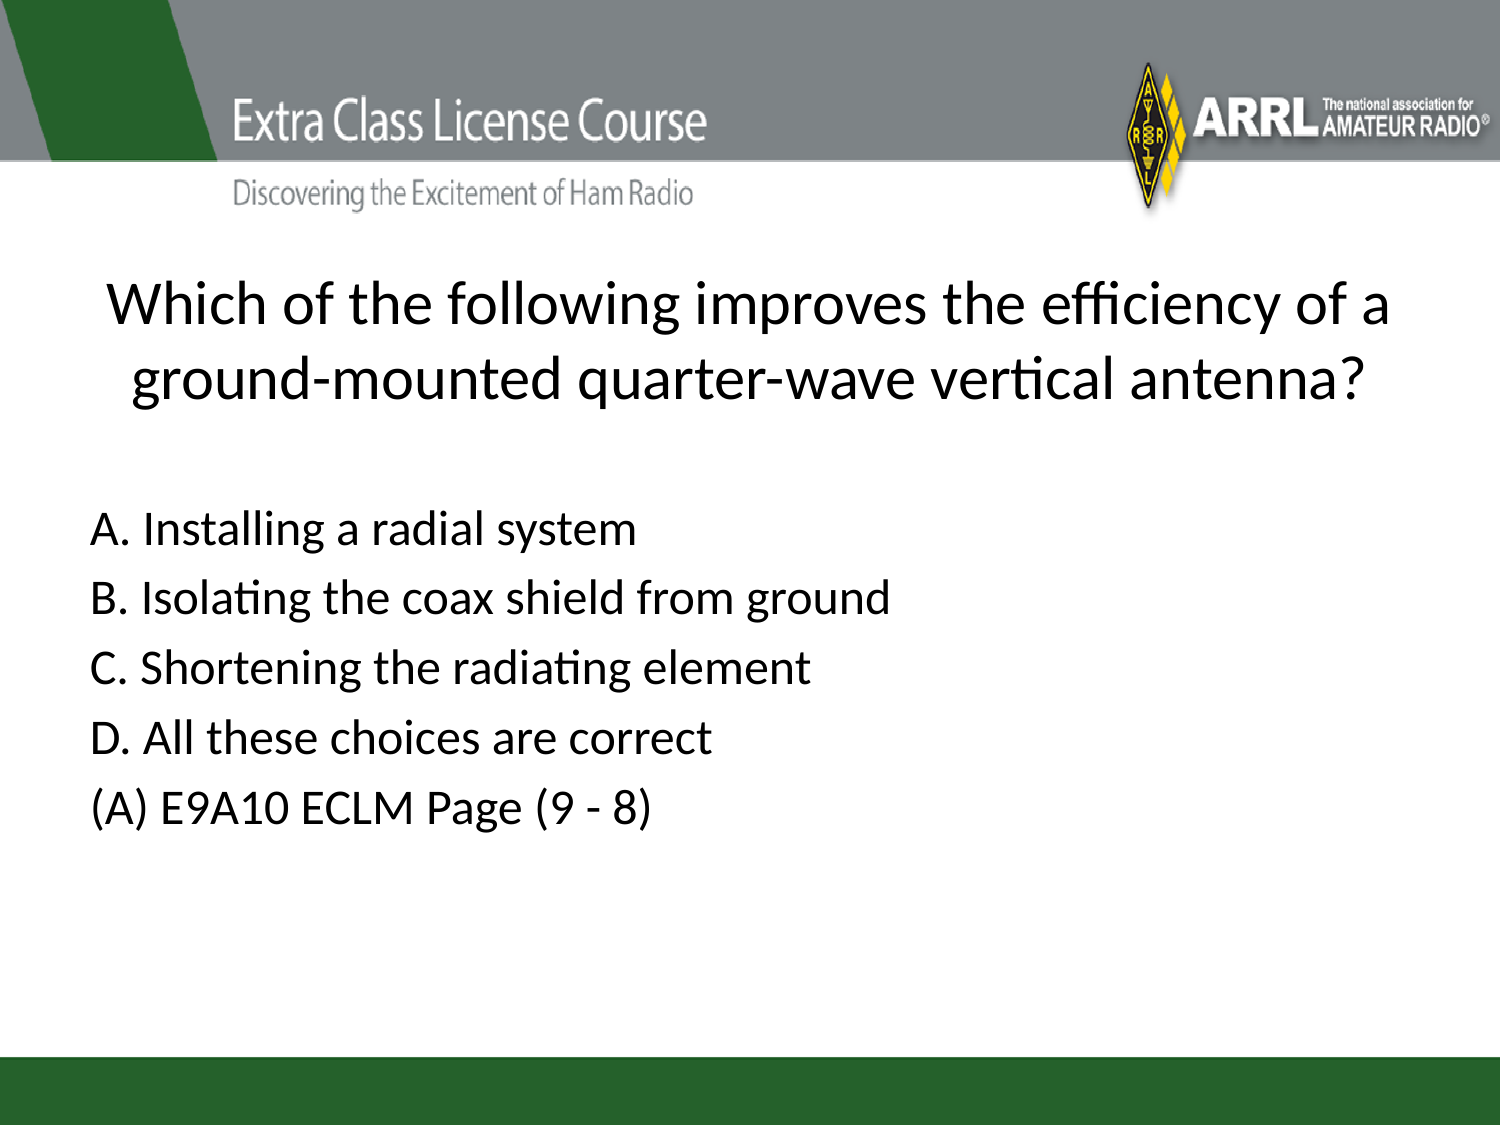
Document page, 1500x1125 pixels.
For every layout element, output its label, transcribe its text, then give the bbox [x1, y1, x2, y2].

list A. Installing a radial system B. Isolating the coax shield from ground C. Shortening the radiating element D. All these choices are correct (A) E9A10 ECLM Page (9 - 8) [75, 487, 1425, 1005]
picture [0, 0, 1500, 1125]
title Which of the following improves the efficiency of a ground-mounted quarter-wave vertical antenna? [75, 254, 1425, 435]
